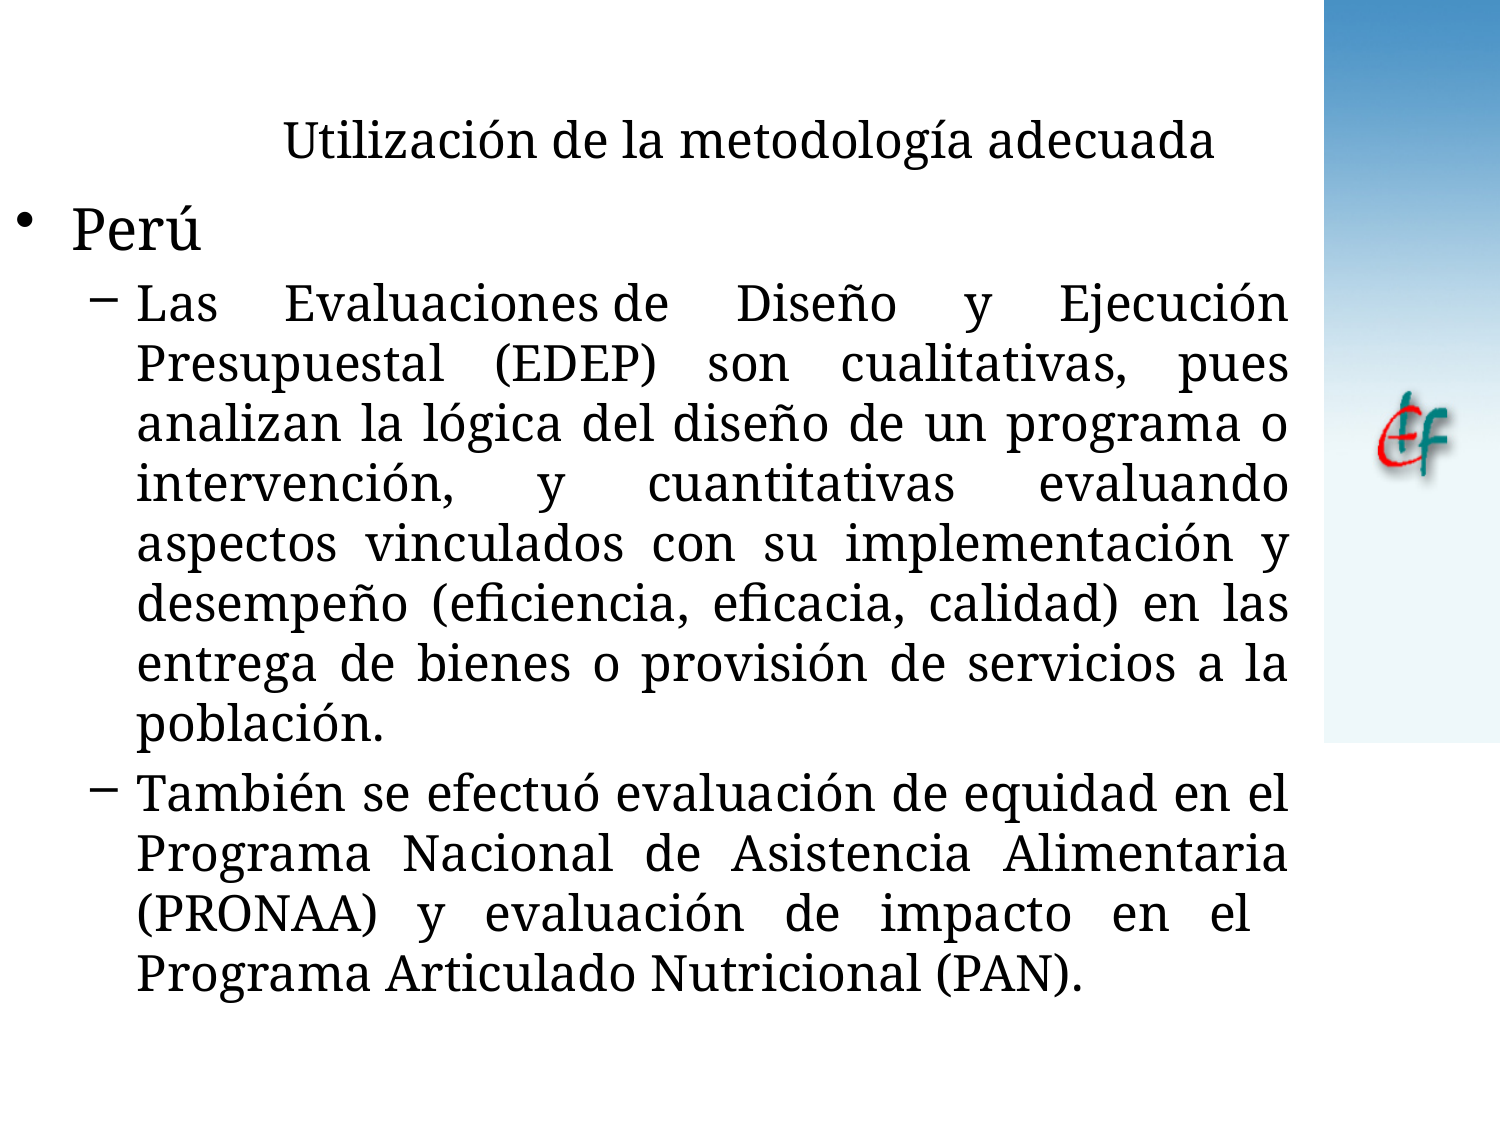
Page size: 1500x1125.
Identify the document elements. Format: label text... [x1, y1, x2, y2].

title Utilización de la metodología adecuada [74, 44, 1318, 233]
list Perú Las Evaluaciones de Diseño y Ejecución Presupuestal (EDEP) son cualitativas, pues analizan la lógica del diseño de un programa o intervención, y cuantitativas evaluando aspectos vinculados con su implementación y desempeño (eficiencia, eficacia, calidad) en las entrega de bienes o provisión de servicios a la población. También se efectuó evaluación de equidad en el Programa Nacional de Asistencia Alimentaria (PRONAA) y evaluación de impacto en el Programa Articulado Nutricional (PAN). [0, 184, 1306, 1102]
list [1323, 0, 1500, 743]
